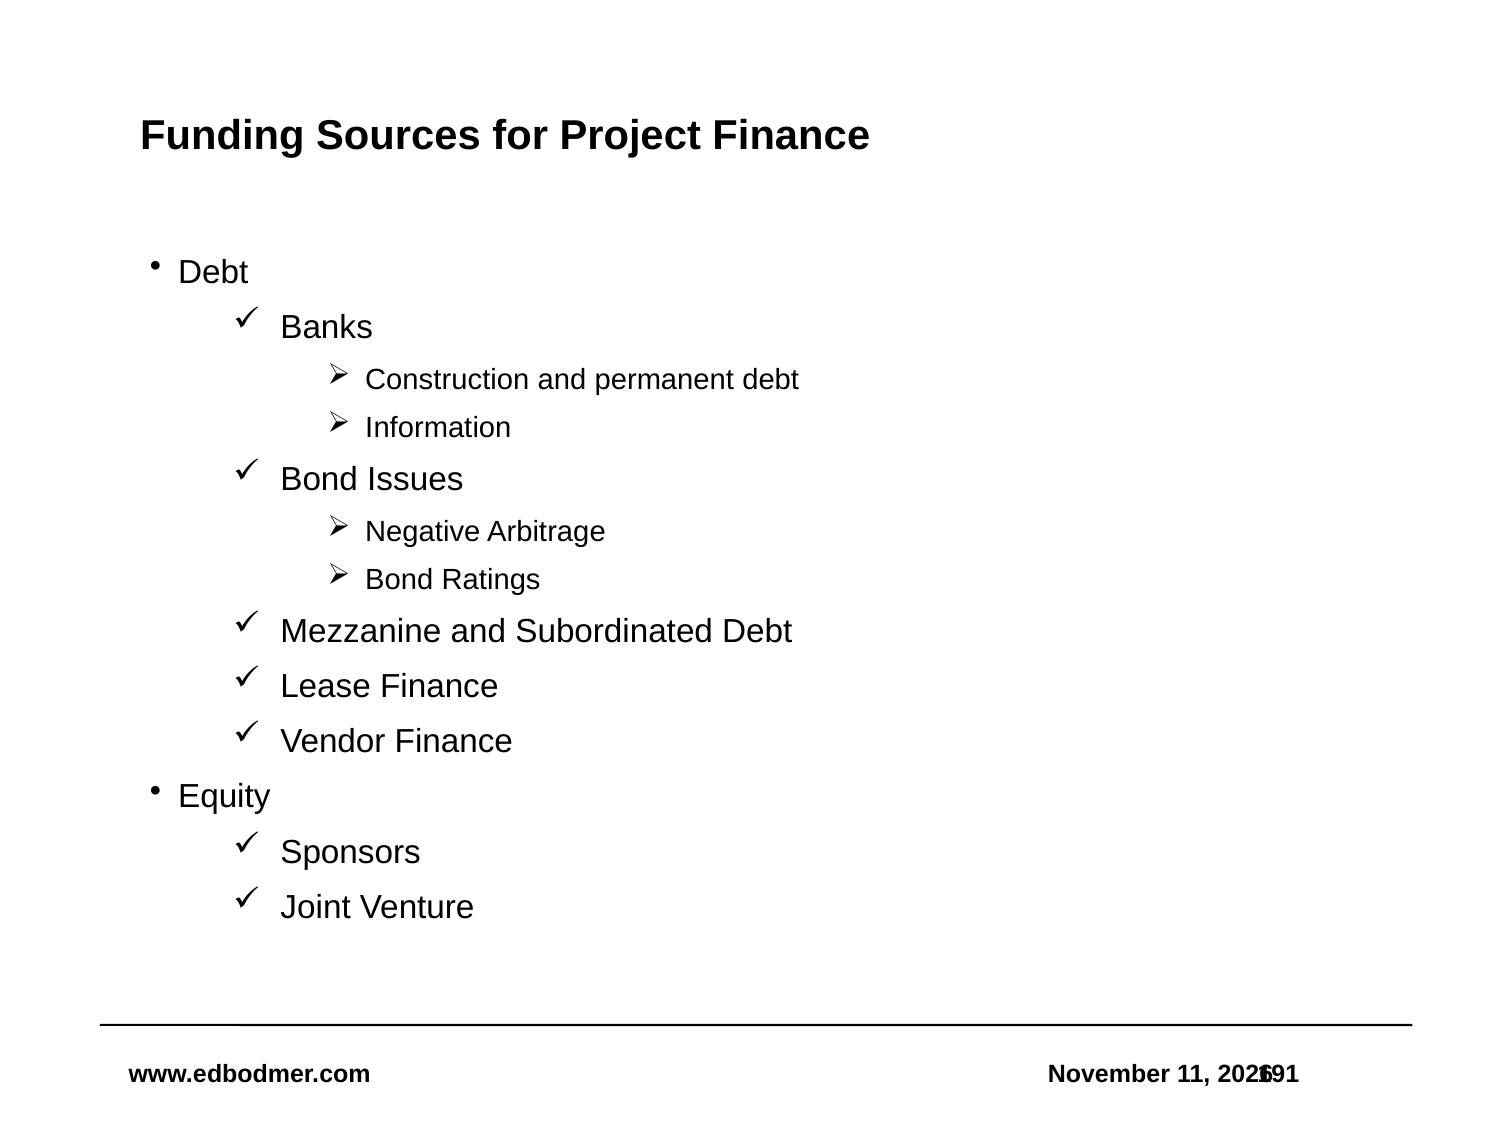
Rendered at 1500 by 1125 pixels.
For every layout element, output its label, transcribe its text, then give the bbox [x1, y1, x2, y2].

title Funding Sources for Project Finance [124, 99, 1288, 226]
list Debt Banks Construction and permanent debt Information Bond Issues Negative Arbitrage Bond Ratings Mezzanine and Subordinated Debt Lease Finance Vendor Finance Equity Sponsors Joint Venture [124, 249, 1376, 1001]
